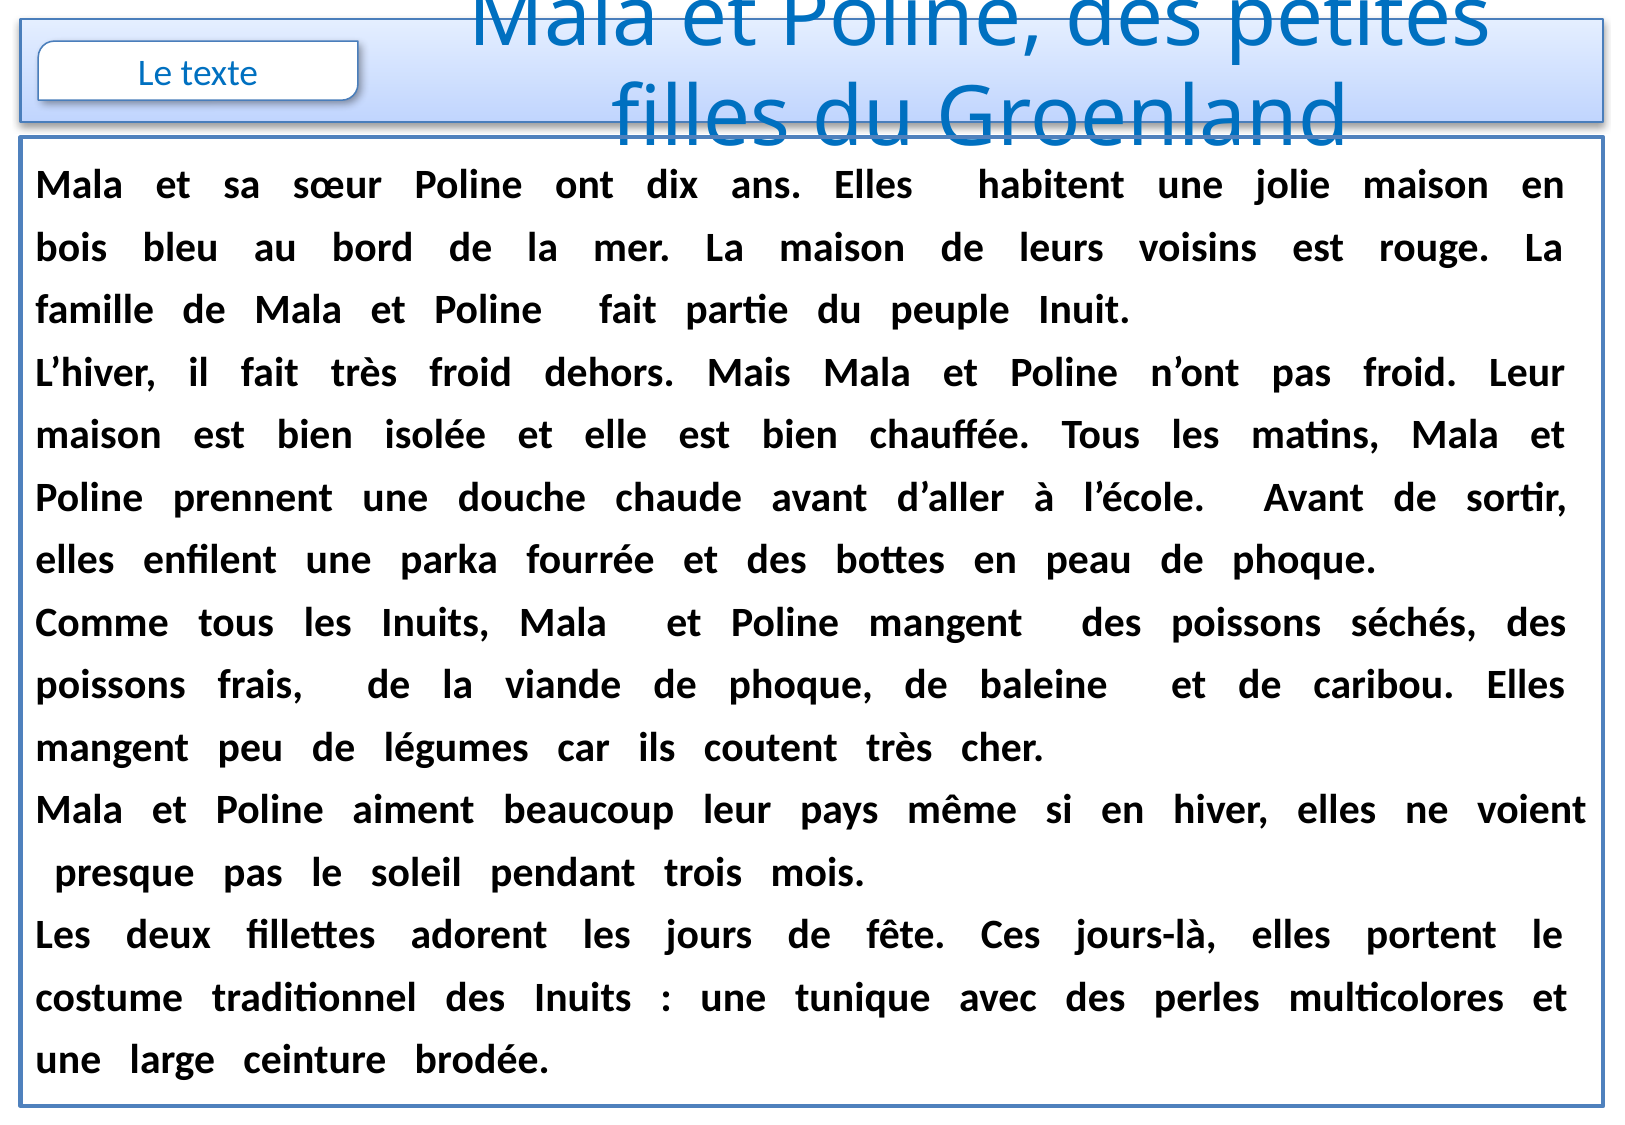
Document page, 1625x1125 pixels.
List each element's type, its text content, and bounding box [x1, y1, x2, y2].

title Mala et Poline, des petites filles du Groenland [357, 4, 1604, 120]
list Mala et sa sœur Poline ont dix ans. Elles habitent une jolie maison en bois bleu au bord de la mer. La maison de leurs voisins est rouge. La famille de Mala et Poline fait partie du peuple Inuit. L’hiver, il fait très froid dehors. Mais Mala et Poline n’ont pas froid. Leur maison est bien isolée et elle est bien chauffée. Tous les matins, Mala et Poline prennent une douche chaude avant d’aller à l’école. Avant de sortir, elles enfilent une parka fourrée et des bottes en peau de phoque. Comme tous les Inuits, Mala et Poline mangent des poissons séchés, des poissons frais, de la viande de phoque, de baleine et de caribou. Elles mangent peu de légumes car ils coutent très cher. Mala et Poline aiment beaucoup leur pays même si en hiver, elles ne voient presque pas le soleil pendant trois mois. Les deux fillettes adorent les jours de fête. Ces jours-là, elles portent le costume traditionnel des Inuits : une tunique avec des perles multicolores et une large ceinture brodée. [18, 135, 1605, 1108]
